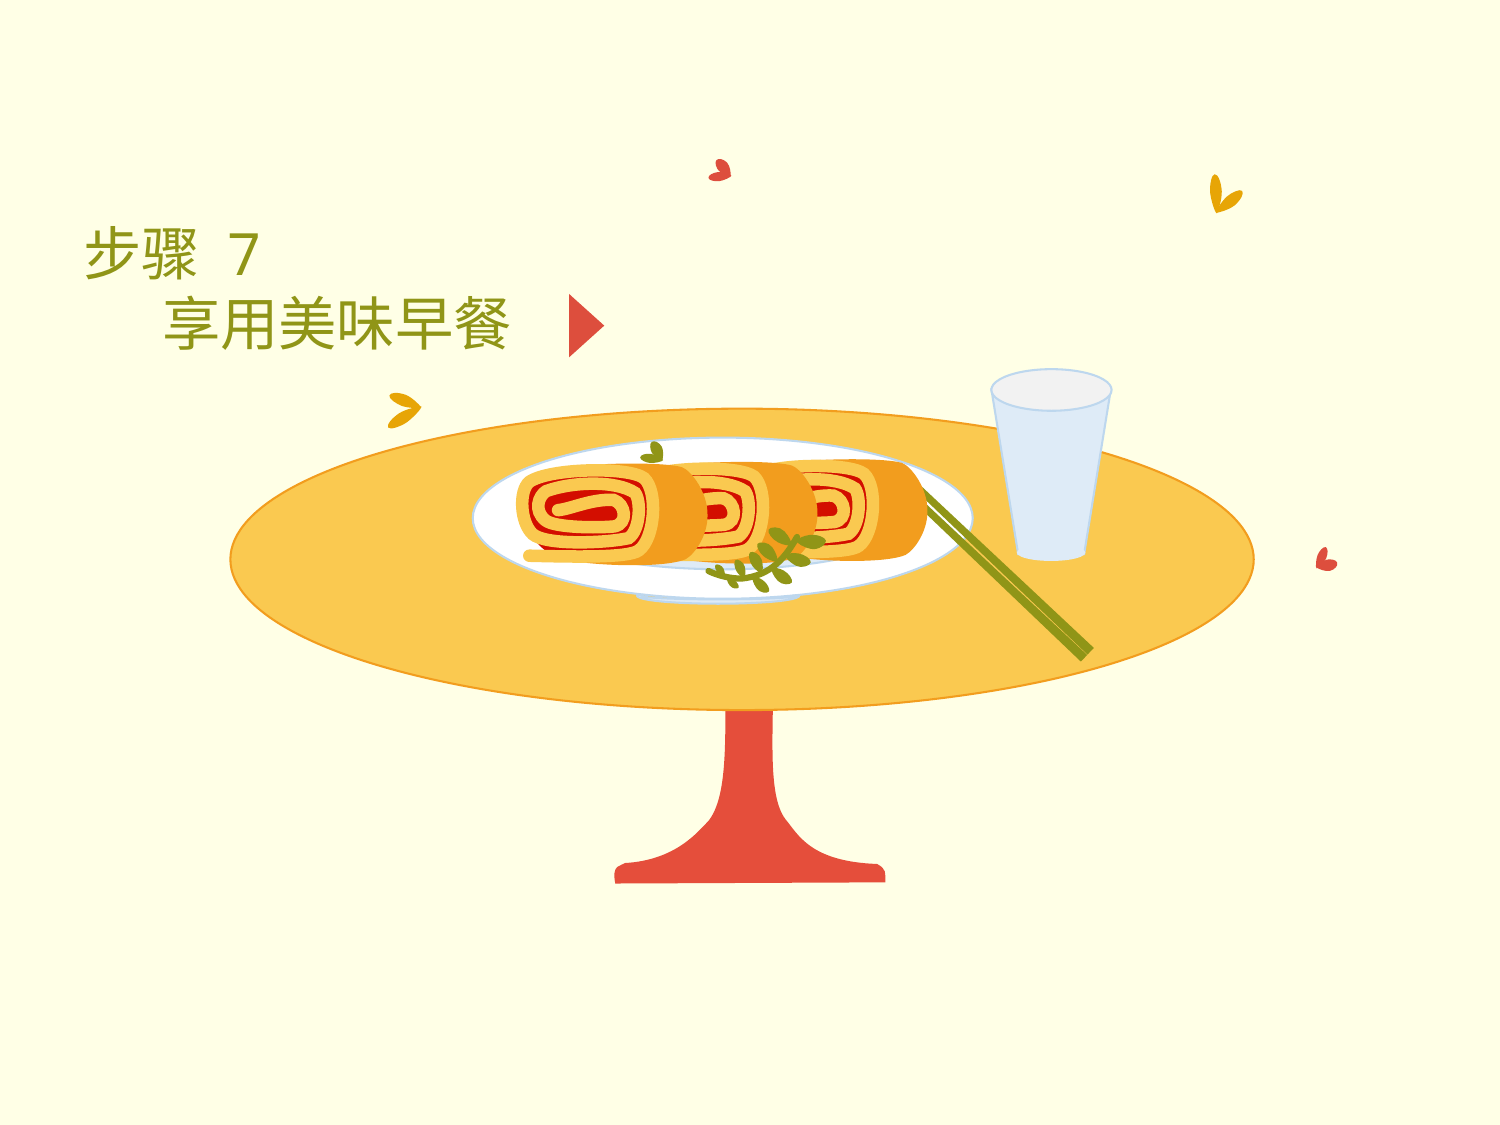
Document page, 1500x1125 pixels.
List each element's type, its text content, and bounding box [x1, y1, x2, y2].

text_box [522, 463, 708, 566]
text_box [472, 437, 973, 604]
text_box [378, 395, 418, 430]
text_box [1314, 548, 1340, 570]
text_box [984, 436, 1002, 695]
text_box [1002, 454, 1255, 691]
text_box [742, 459, 928, 561]
text_box [229, 407, 991, 712]
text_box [991, 369, 1112, 561]
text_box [1203, 173, 1243, 208]
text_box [664, 461, 818, 564]
text_box [613, 711, 887, 885]
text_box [705, 160, 731, 182]
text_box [717, 519, 817, 599]
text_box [638, 442, 664, 464]
text_box 步骤 7 享用美味早餐 [68, 210, 578, 365]
text_box [568, 291, 606, 360]
